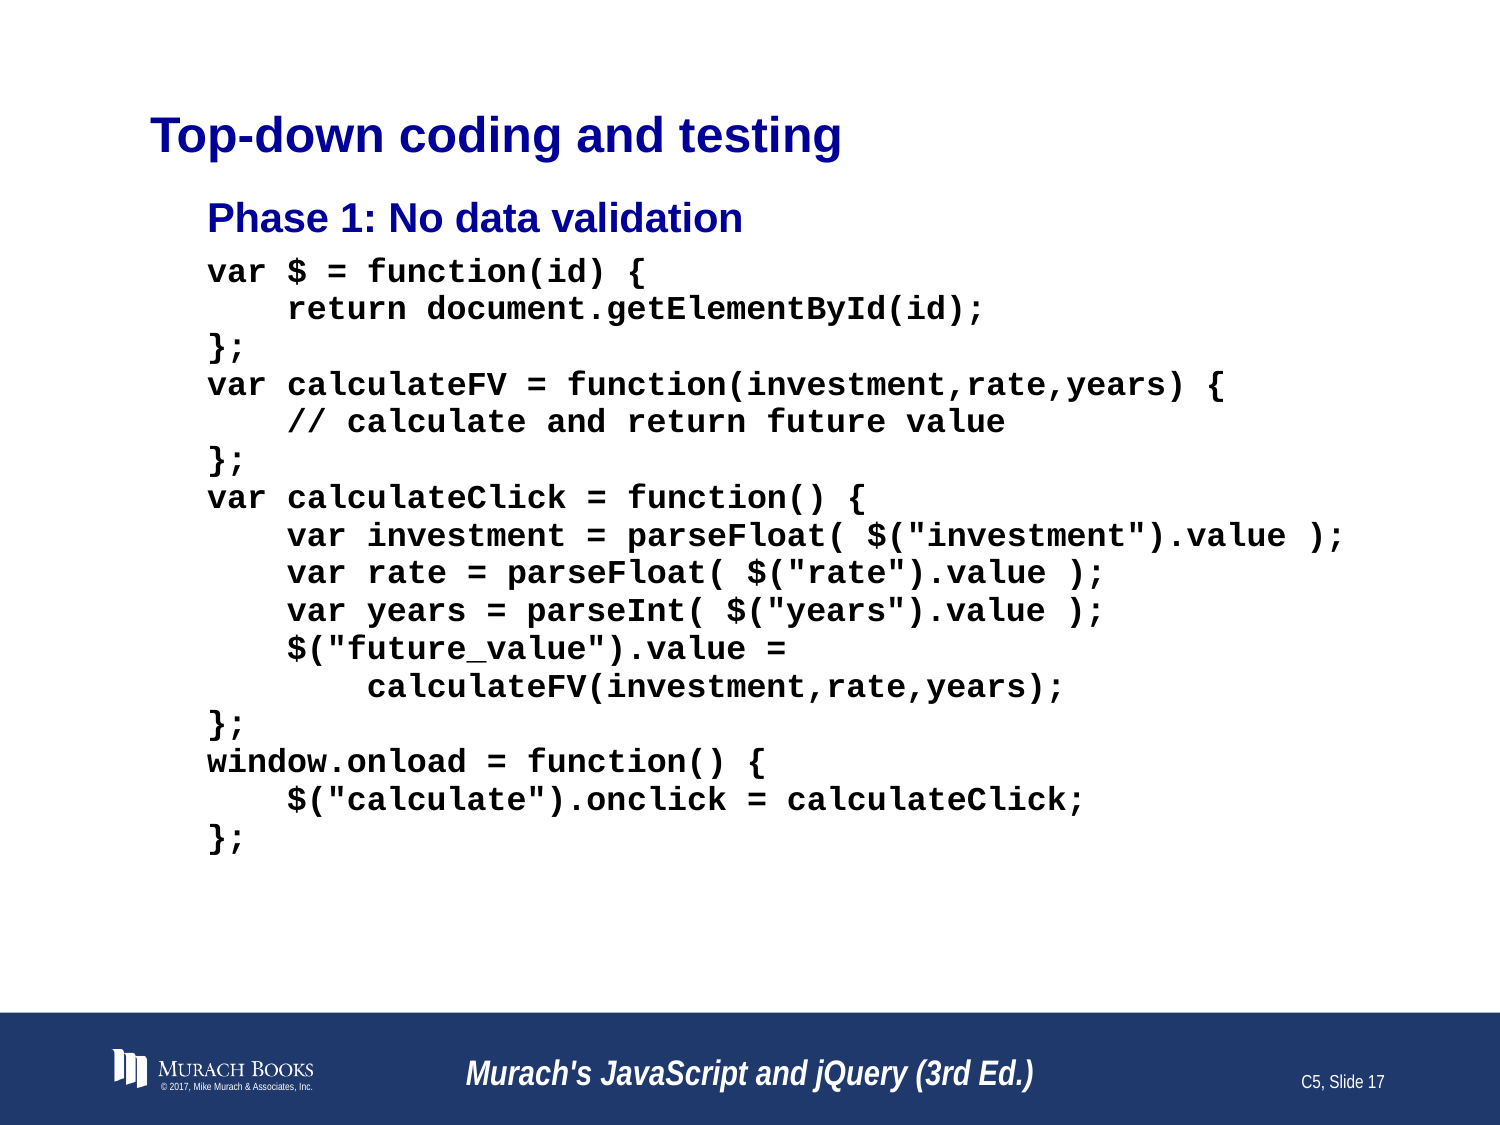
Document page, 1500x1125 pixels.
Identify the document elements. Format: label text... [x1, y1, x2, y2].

title Top-down coding and testing [150, 102, 1350, 164]
slide_number C5, Slide 17 [1087, 1025, 1400, 1100]
footer © 2017, Mike Murach & Associates, Inc. [12, 1025, 463, 1100]
slide_number Murach's JavaScript and jQuery (3rd Ed.) [463, 1025, 1050, 1100]
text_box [149, 174, 1350, 859]
